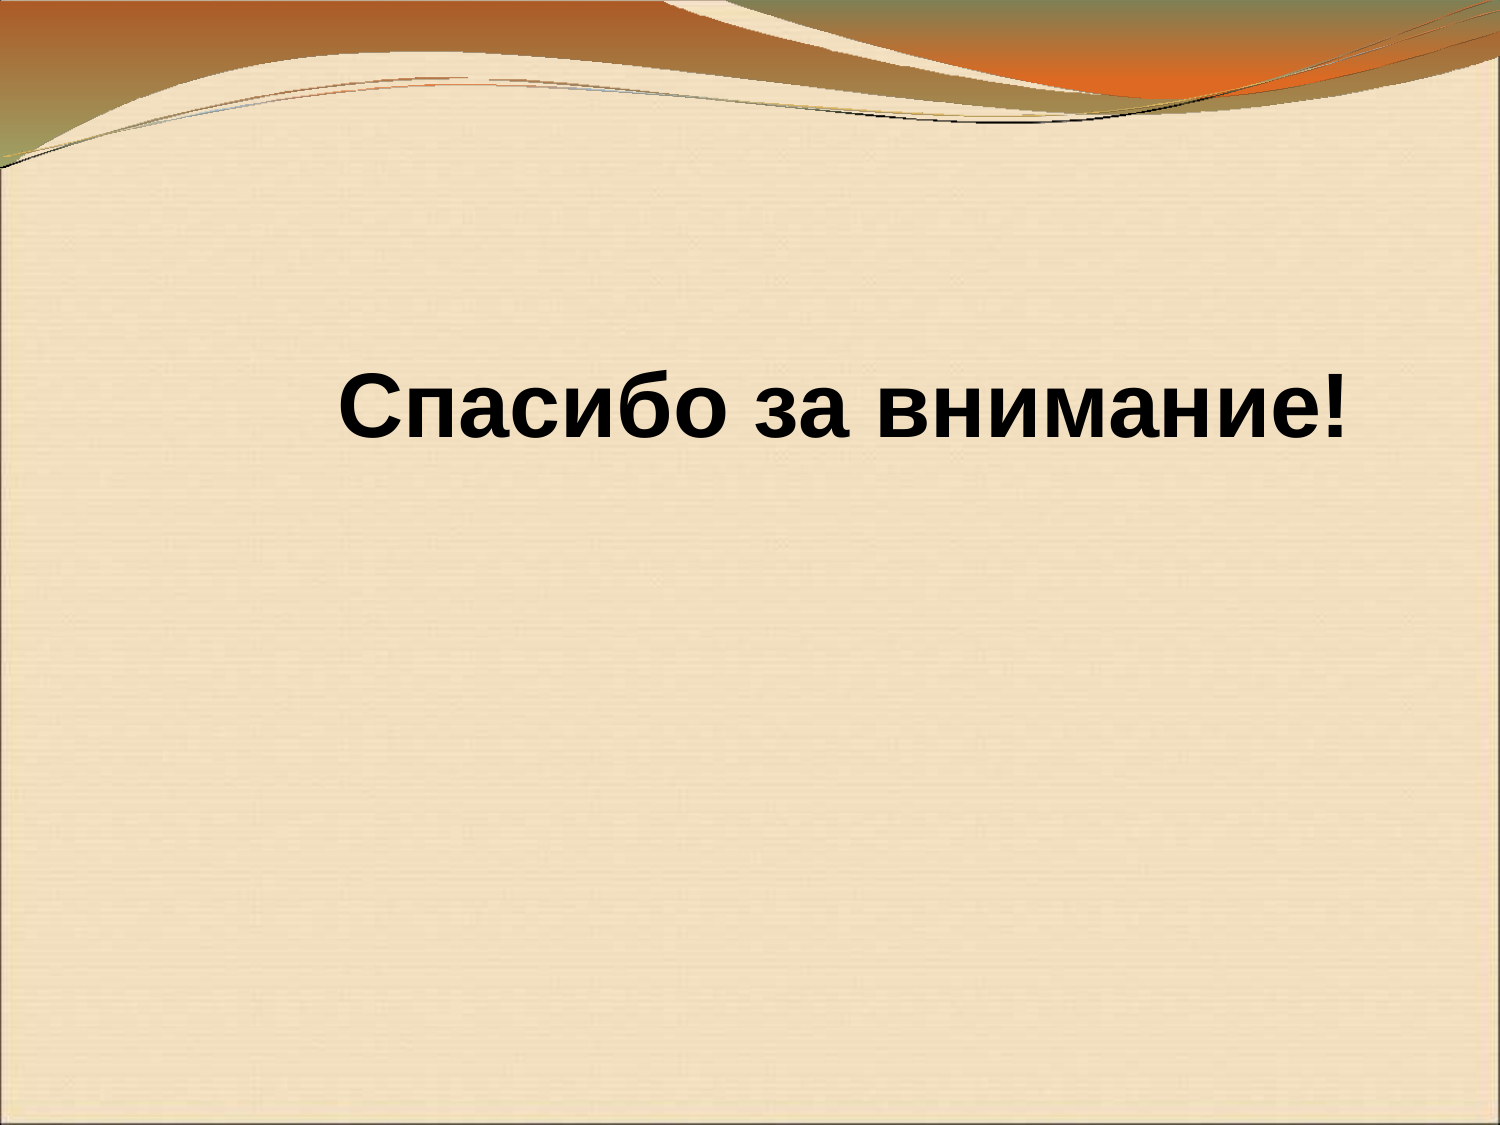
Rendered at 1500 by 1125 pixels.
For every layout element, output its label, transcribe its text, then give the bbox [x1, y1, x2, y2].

text_box Спасибо за внимание! [262, 343, 1425, 456]
picture [0, 0, 1500, 1125]
